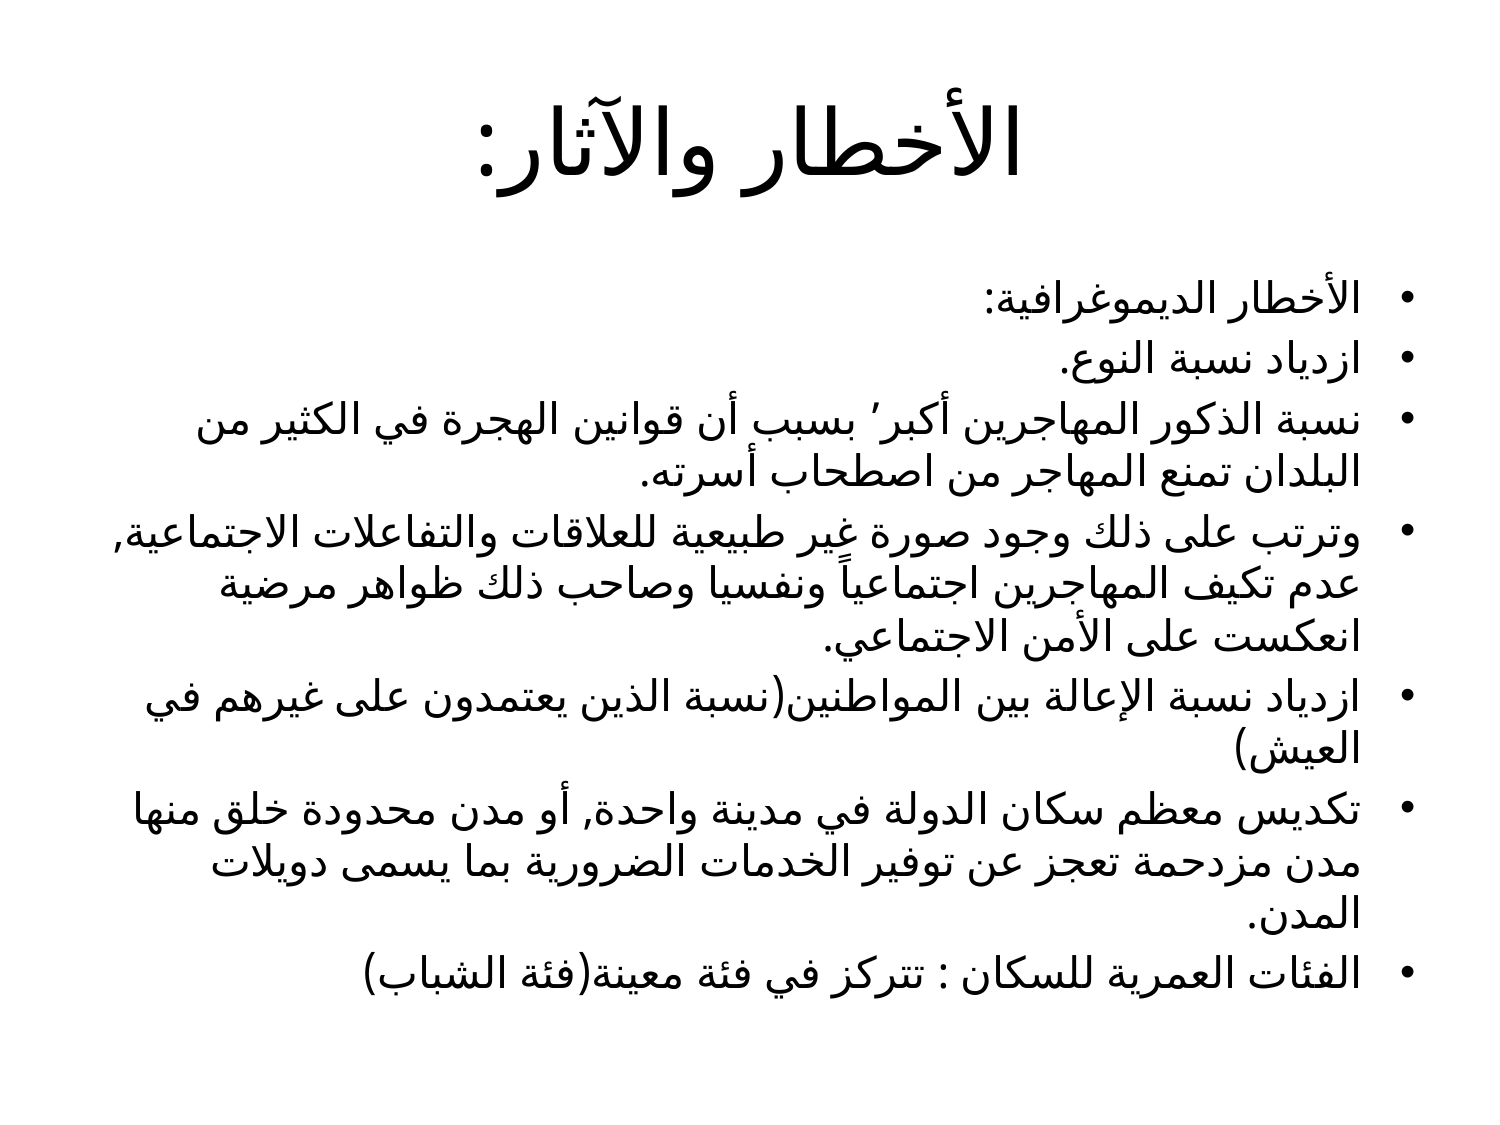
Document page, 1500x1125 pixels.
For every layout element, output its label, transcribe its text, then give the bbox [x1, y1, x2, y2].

list الأخطار الديموغرافية: ازدياد نسبة النوع. نسبة الذكور المهاجرين أكبر’ بسبب أن قوانين الهجرة في الكثير من البلدان تمنع المهاجر من اصطحاب أسرته. وترتب على ذلك وجود صورة غير طبيعية للعلاقات والتفاعلات الاجتماعية, عدم تكيف المهاجرين اجتماعياً ونفسيا وصاحب ذلك ظواهر مرضية انعكست على الأمن الاجتماعي. ازدياد نسبة الإعالة بين المواطنين(نسبة الذين يعتمدون على غيرهم في العيش) تكديس معظم سكان الدولة في مدينة واحدة, أو مدن محدودة خلق منها مدن مزدحمة تعجز عن توفير الخدمات الضرورية بما يسمى دويلات المدن. الفئات العمرية للسكان : تتركز في فئة معينة(فئة الشباب) [75, 262, 1425, 1005]
title الأخطار والآثار: [75, 45, 1425, 233]
